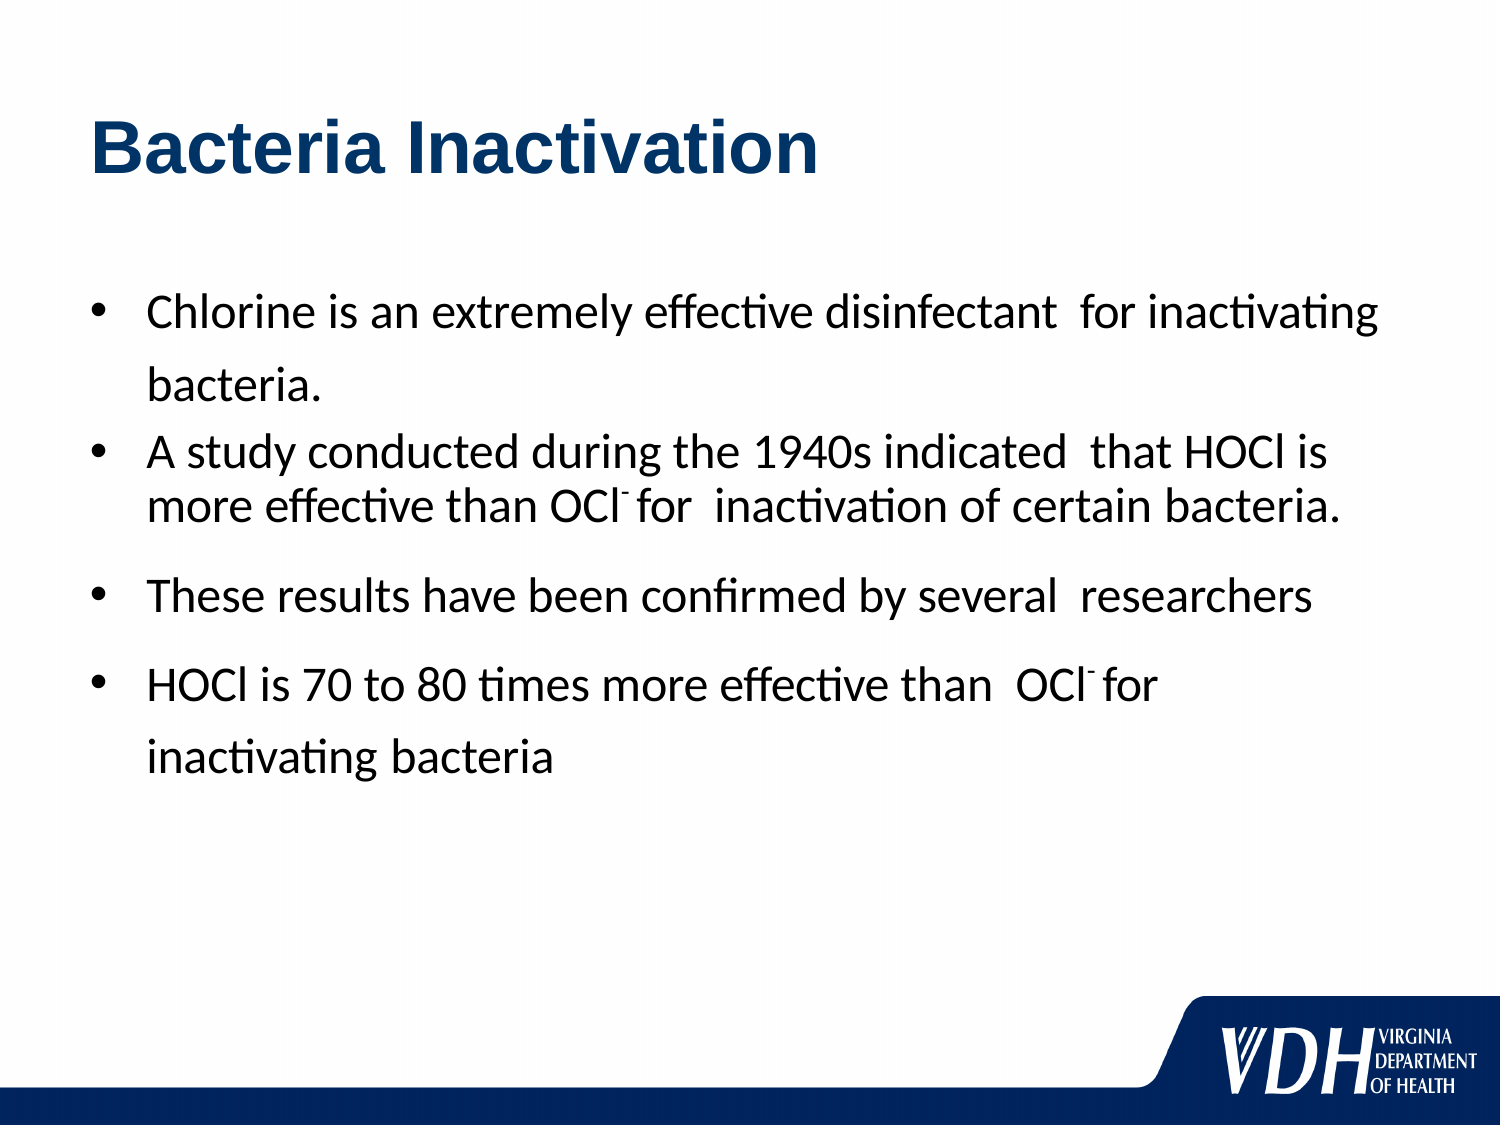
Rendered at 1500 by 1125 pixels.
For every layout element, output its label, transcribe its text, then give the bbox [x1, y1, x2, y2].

text_box Chlorine is an extremely effective disinfectant for inactivating bacteria. A study conducted during the 1940s indicated that HOCl is more effective than OCl- for inactivation of certain bacteria. These results have been confirmed by several researchers HOCl is 70 to 80 times more effective than OCl- for inactivating bacteria [85, 255, 1392, 784]
title Bacteria Inactivation [88, 47, 1071, 238]
picture [0, 0, 1500, 1125]
